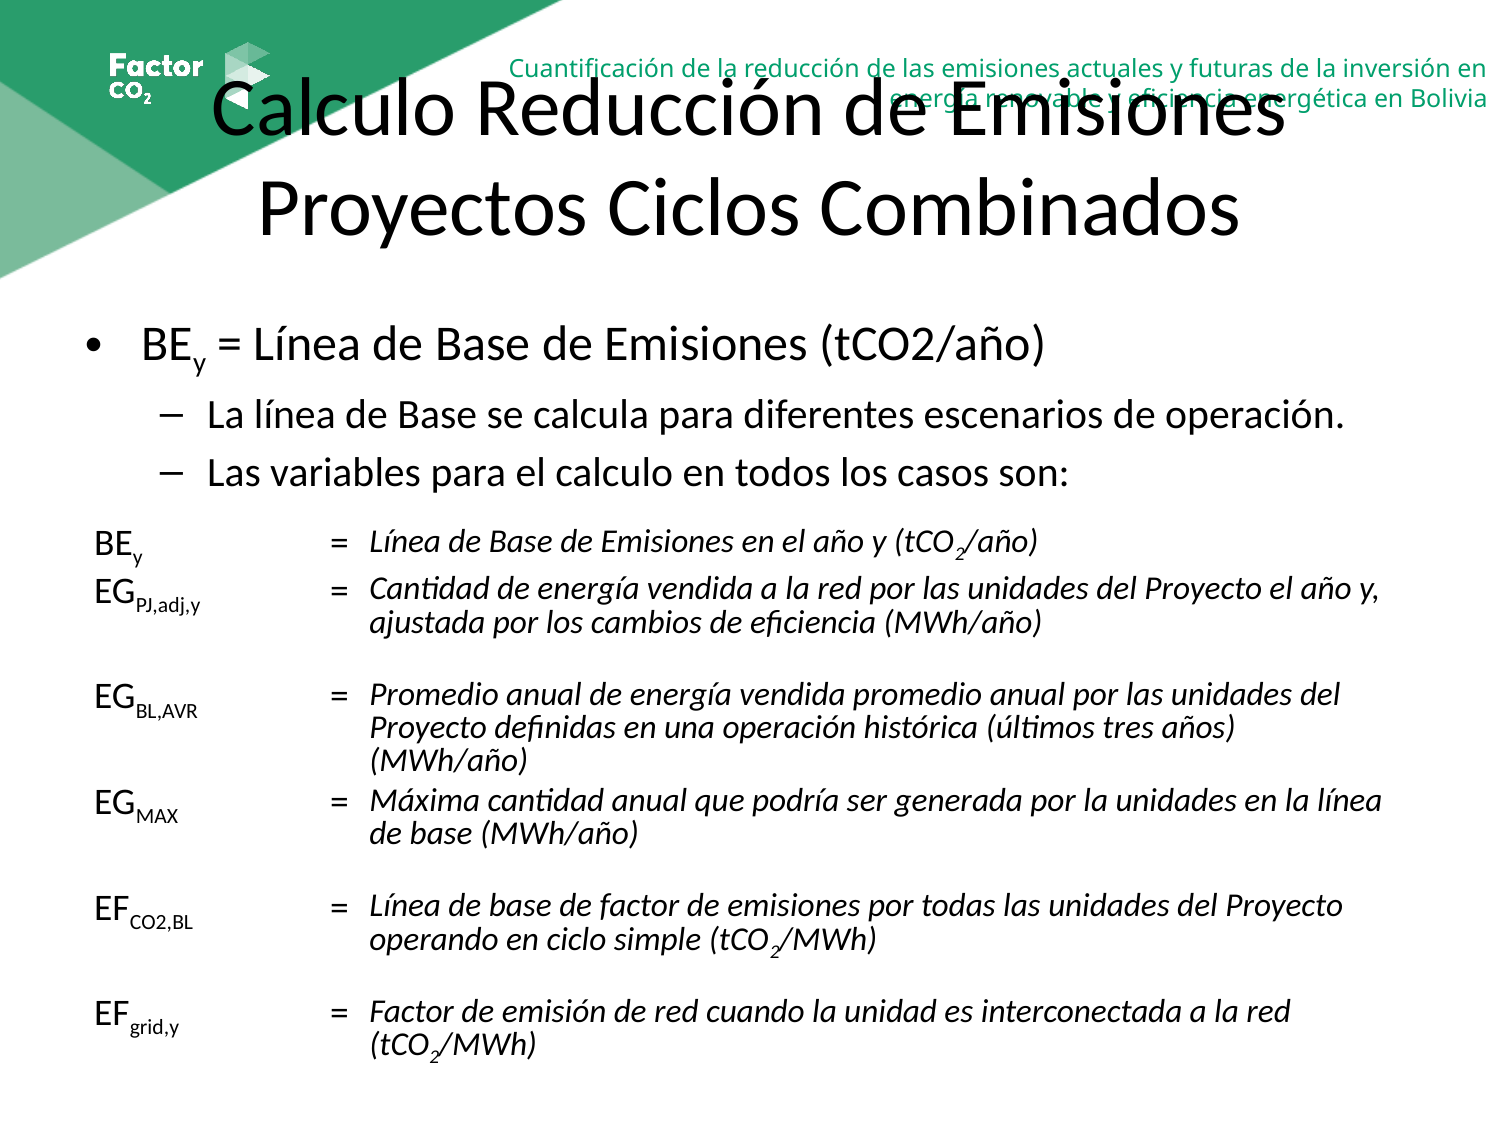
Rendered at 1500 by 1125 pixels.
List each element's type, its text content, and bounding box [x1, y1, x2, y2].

table_header Línea de Base de Emisiones en el año y (tCO2/año) [358, 527, 1408, 575]
table_cell = [319, 680, 358, 786]
table_cell Máxima cantidad anual que podría ser generada por la unidades en la línea de base (MWh/año) [358, 786, 1408, 892]
picture [0, 0, 1500, 1125]
table_cell EFCO2,BL [83, 892, 319, 997]
table_header BEy [83, 527, 319, 575]
table_cell = [319, 786, 358, 892]
table_cell Cantidad de energía vendida a la red por las unidades del Proyecto el año y, ajustada por los cambios de eficiencia (MWh/año) [358, 575, 1408, 680]
table_cell Factor de emisión de red cuando la unidad es interconectada a la red (tCO2/MWh) [358, 997, 1408, 1103]
table_cell = [319, 892, 358, 997]
table_header = [319, 527, 358, 575]
table_cell EFgrid,y [83, 997, 319, 1103]
table_cell Línea de base de factor de emisiones por todas las unidades del Proyecto operando en ciclo simple (tCO2/MWh) [358, 892, 1408, 997]
table_cell EGMAX [83, 786, 319, 892]
list BEy = Línea de Base de Emisiones (tCO2/año) La línea de Base se calcula para diferentes escenarios de operación. Las variables para el calculo en todos los casos son: [70, 302, 1421, 492]
table_cell EGBL,AVR [83, 680, 319, 786]
title Calculo Reducción de Emisiones Proyectos Ciclos Combinados [75, 45, 1425, 233]
table_cell = [319, 575, 358, 680]
table_cell EGPJ,adj,y [83, 575, 319, 680]
table_cell Promedio anual de energía vendida promedio anual por las unidades del Proyecto definidas en una operación histórica (últimos tres años) (MWh/año) [358, 680, 1408, 786]
table_cell = [319, 997, 358, 1103]
